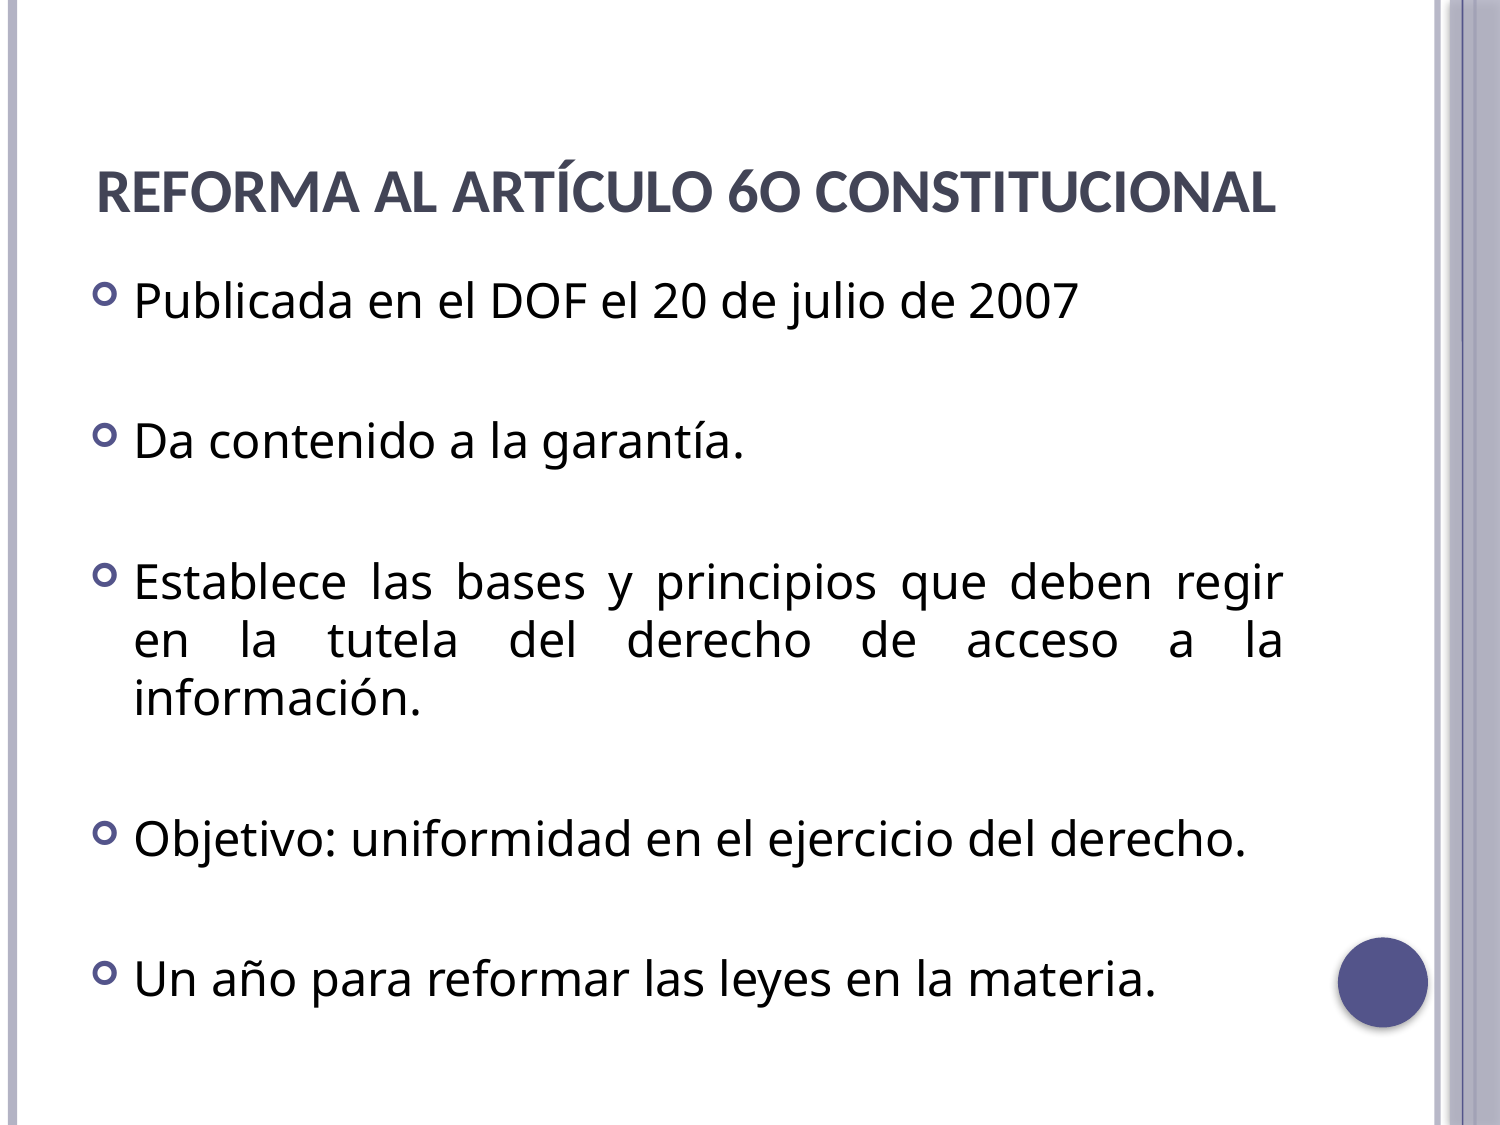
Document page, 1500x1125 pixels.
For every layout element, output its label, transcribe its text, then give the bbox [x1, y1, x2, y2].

title Reforma al artículo 6o constitucional [75, 45, 1300, 233]
list Publicada en el DOF el 20 de julio de 2007 Da contenido a la garantía. Establece las bases y principios que deben regir en la tutela del derecho de acceso a la información. Objetivo: uniformidad en el ejercicio del derecho. Un año para reformar las leyes en la materia. [75, 262, 1300, 1062]
